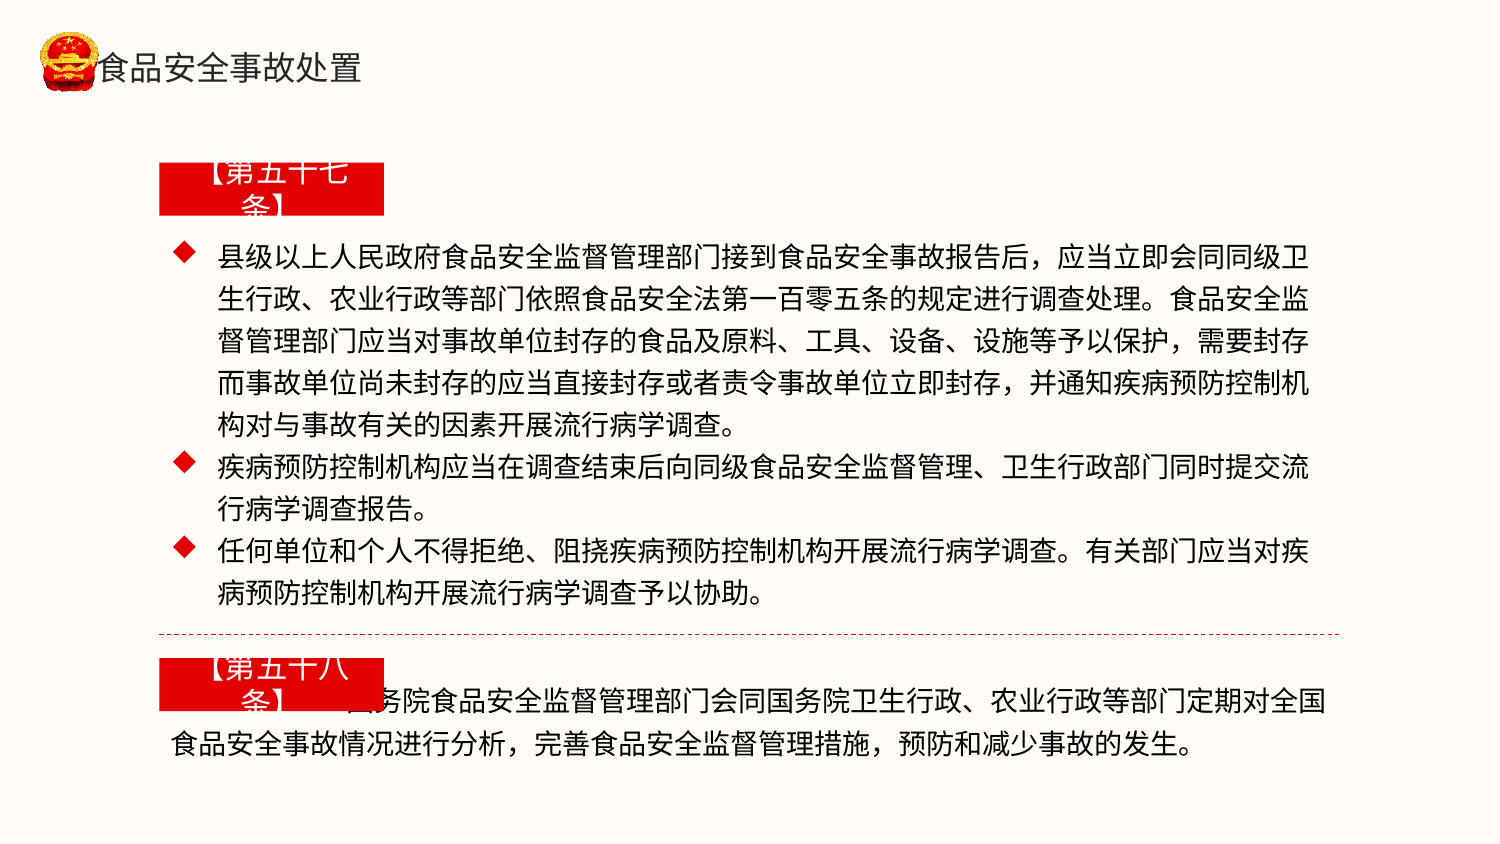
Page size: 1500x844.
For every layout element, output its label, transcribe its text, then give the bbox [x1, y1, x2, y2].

text_box 食品安全事故处置 [81, 37, 588, 98]
text_box 【第五十七条】 [158, 161, 385, 217]
text_box 【第五十八条】 [158, 657, 385, 712]
picture [31, 21, 104, 97]
text_box 国务院食品安全监督管理部门会同国务院卫生行政、农业行政等部门定期对全国食品安全事故情况进行分析，完善食品安全监督管理措施，预防和减少事故的发生。 [159, 669, 1341, 766]
text_box 县级以上人民政府食品安全监督管理部门接到食品安全事故报告后，应当立即会同同级卫生行政、农业行政等部门依照食品安全法第一百零五条的规定进行调查处理。食品安全监督管理部门应当对事故单位封存的食品及原料、工具、设备、设施等予以保护，需要封存而事故单位尚未封存的应当直接封存或者责令事故单位立即封存，并通知疾病预防控制机构对与事故有关的因素开展流行病学调查。 疾病预防控制机构应当在调查结束后向同级食品安全监督管理、卫生行政部门同时提交流行病学调查报告。 任何单位和个人不得拒绝、阻挠疾病预防控制机构开展流行病学调查。有关部门应当对疾病预防控制机构开展流行病学调查予以协助。 [159, 225, 1341, 616]
